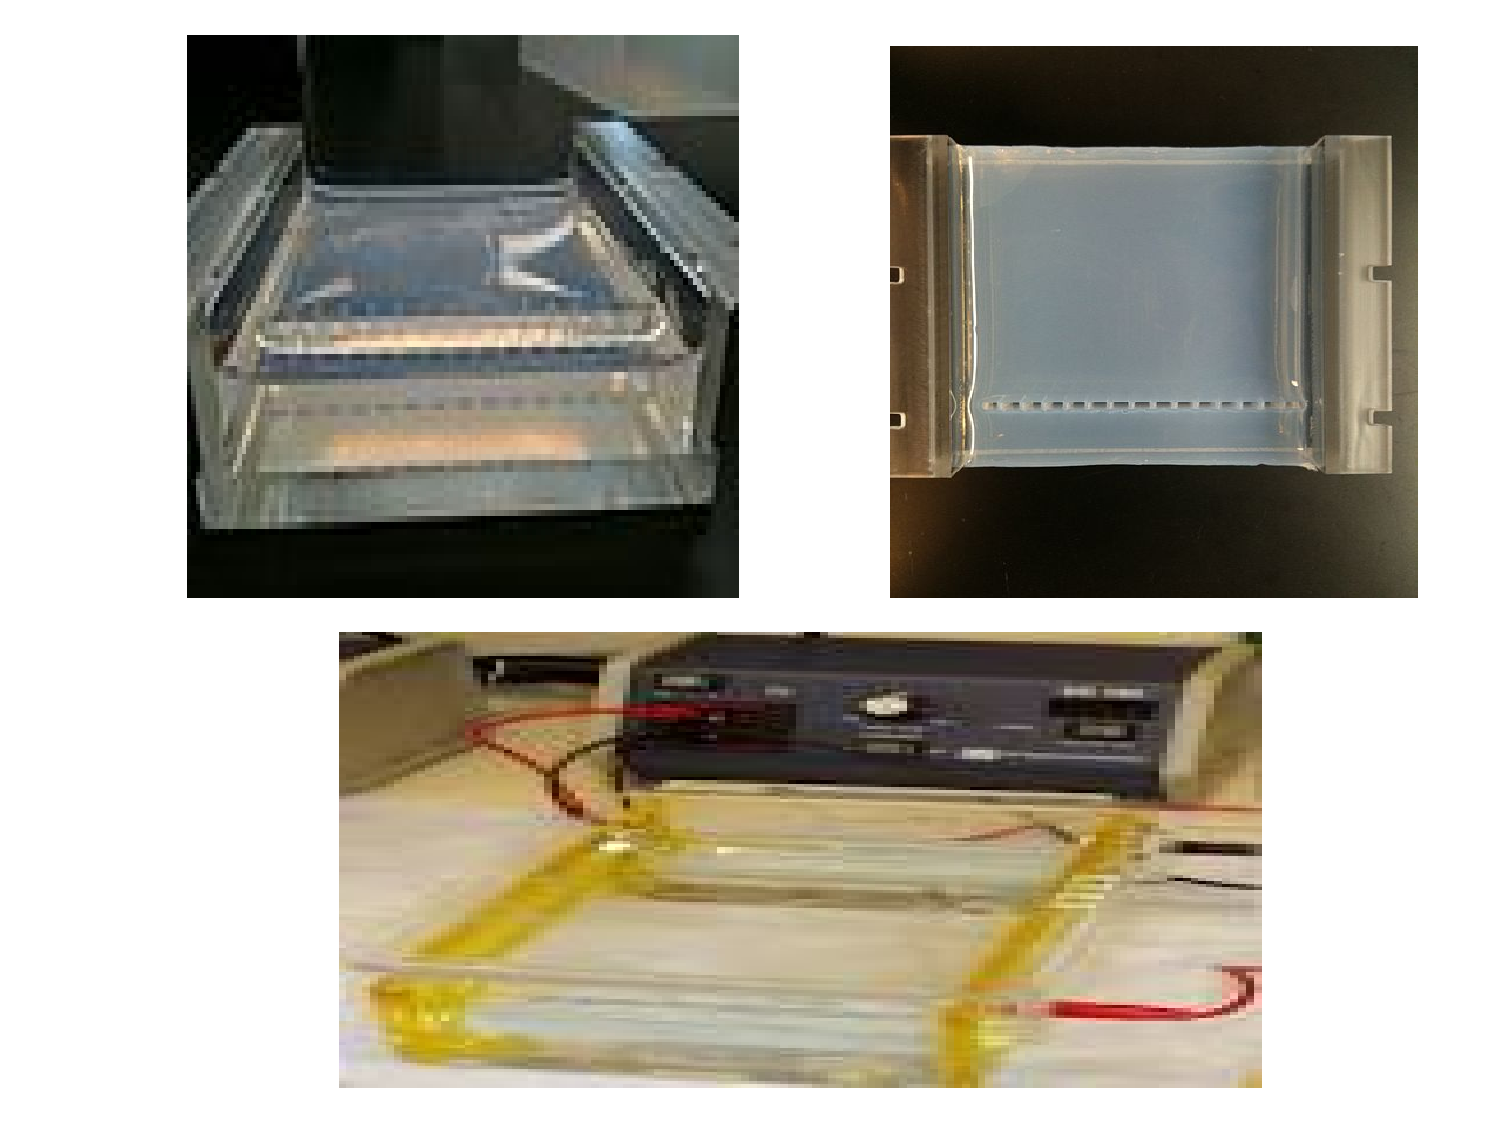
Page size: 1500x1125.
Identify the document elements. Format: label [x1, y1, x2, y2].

picture [890, 46, 1419, 598]
picture [187, 34, 739, 598]
picture [339, 632, 1262, 1088]
